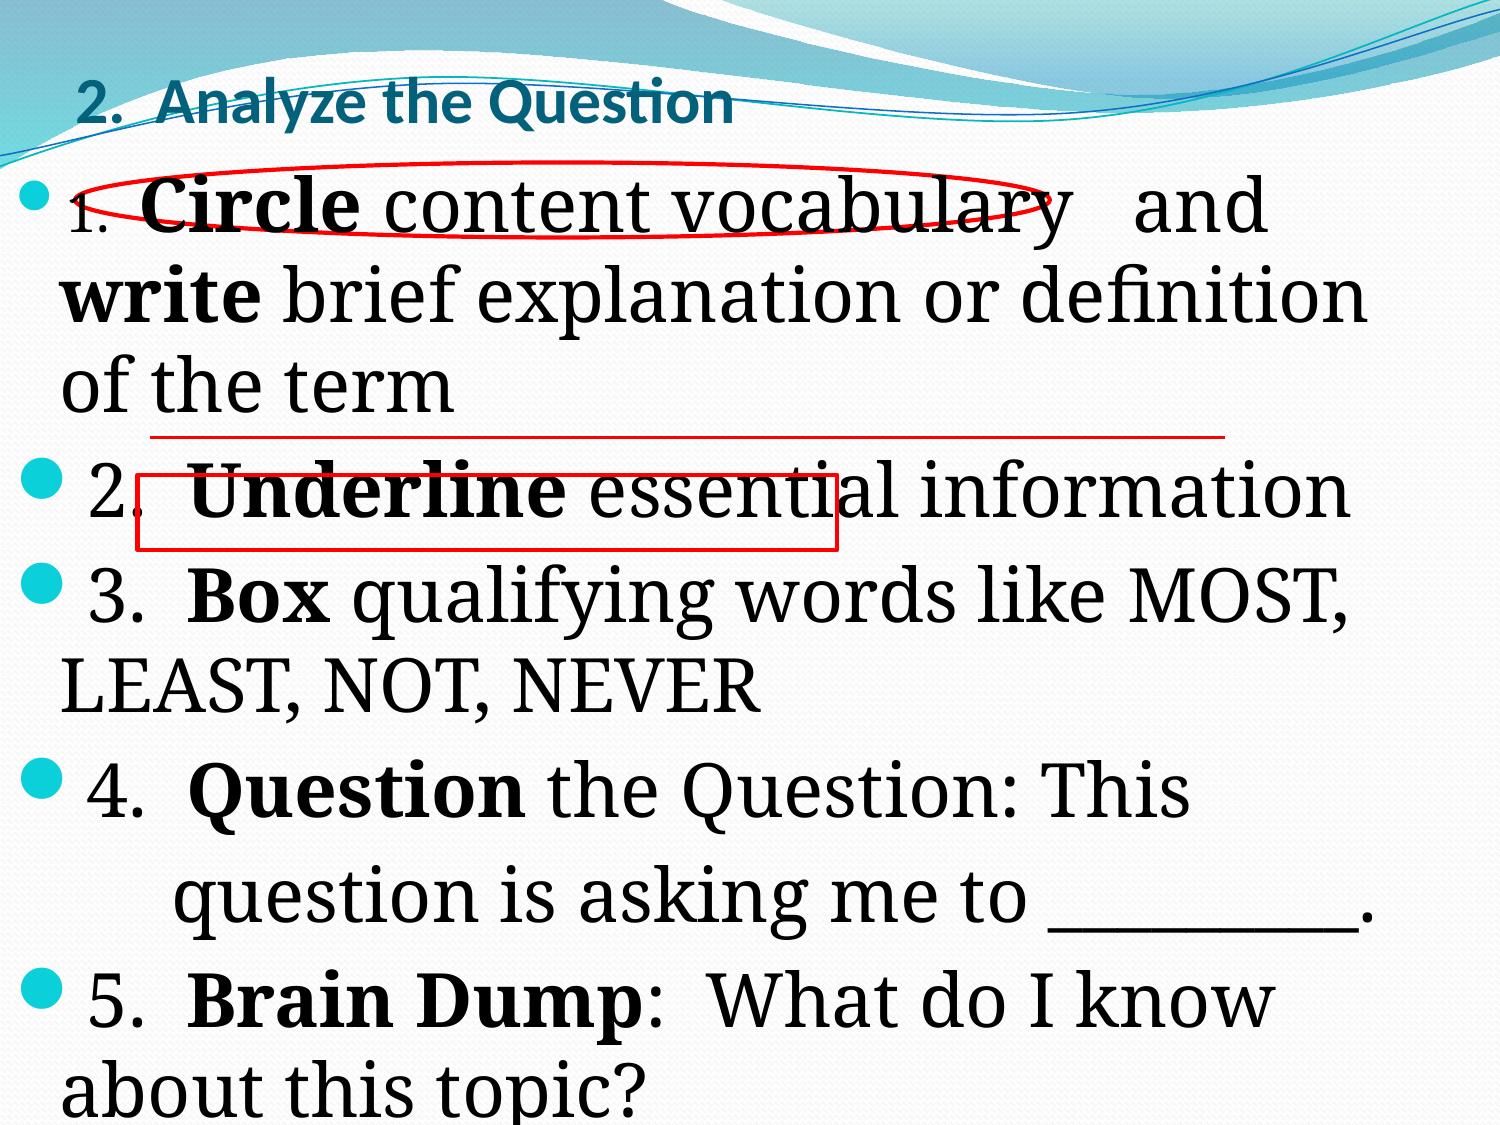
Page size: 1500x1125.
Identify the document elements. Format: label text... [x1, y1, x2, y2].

text_box [135, 473, 839, 552]
list 1. Circle content vocabulary and write brief explanation or definition of the term 2. Underline essential information 3. Box qualifying words like MOST, LEAST, NOT, NEVER 4. Question the Question: This question is asking me to _________. 5. Brain Dump: What do I know about this topic? [0, 149, 1476, 1125]
title 2. Analyze the Question [74, 49, 1428, 137]
